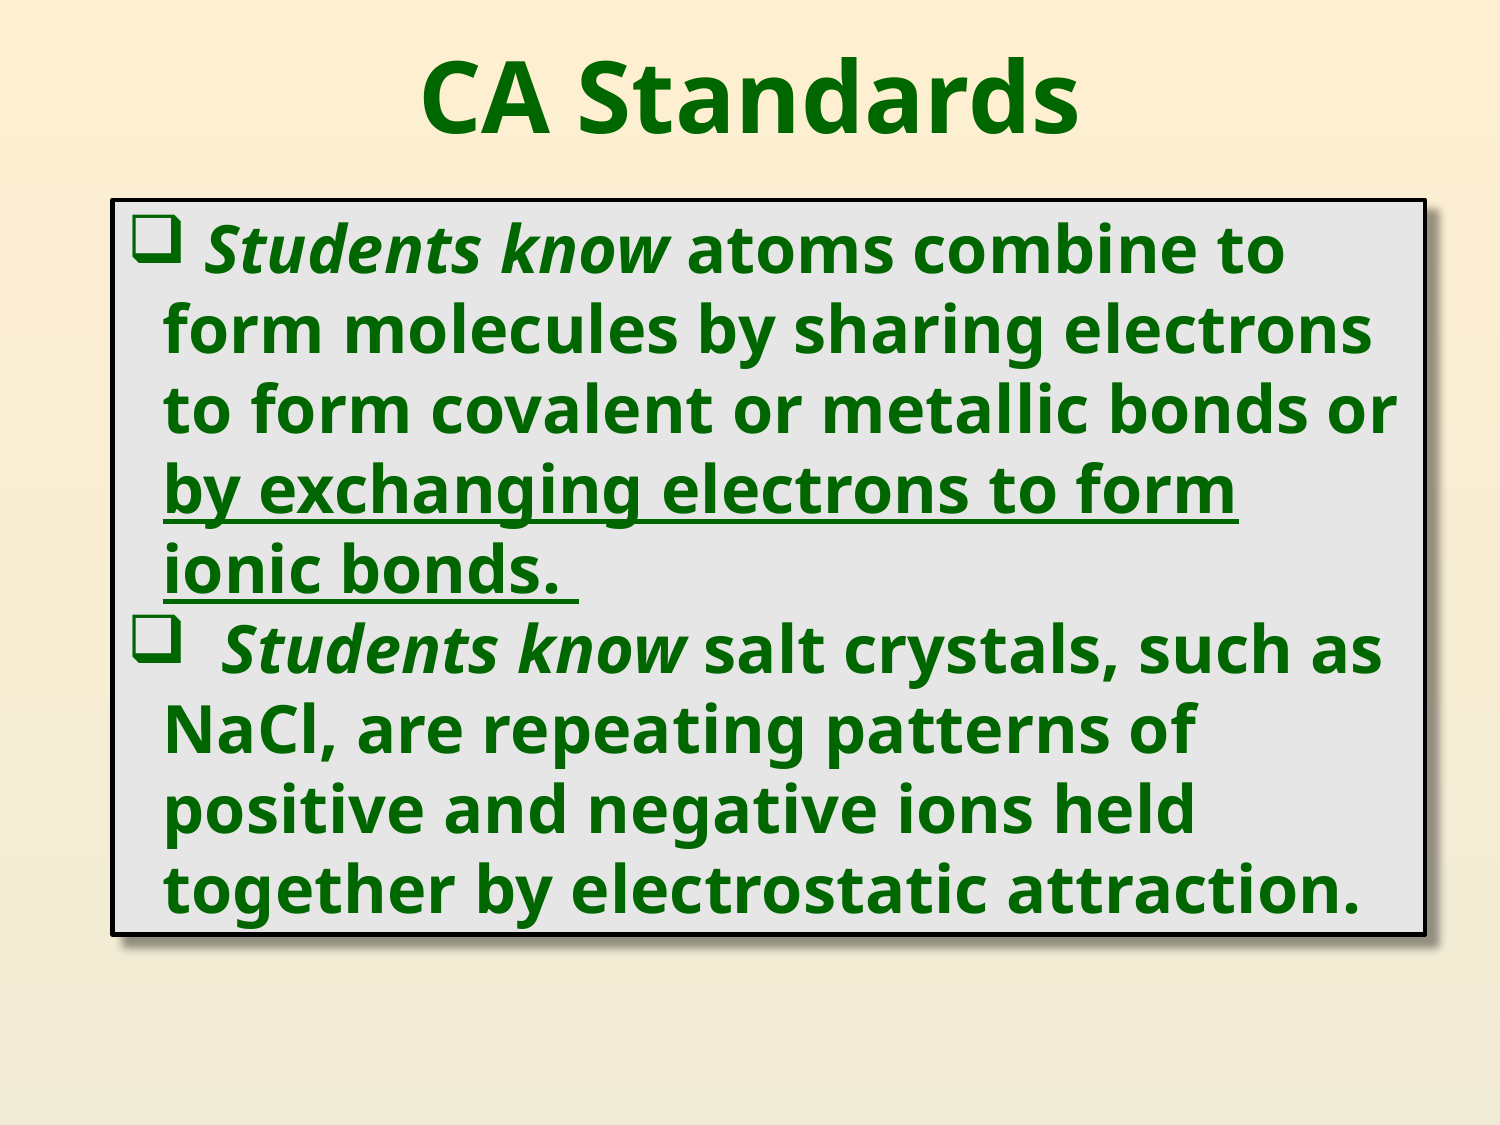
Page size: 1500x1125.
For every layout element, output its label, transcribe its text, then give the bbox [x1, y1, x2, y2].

title CA Standards [112, 0, 1388, 188]
text_box Students know atoms combine to form molecules by sharing electrons to form covalent or metallic bonds or by exchanging electrons to form ionic bonds. Students know salt crystals, such as NaCl, are repeating patterns of positive and negative ions held together by electrostatic attraction. [112, 199, 1425, 935]
